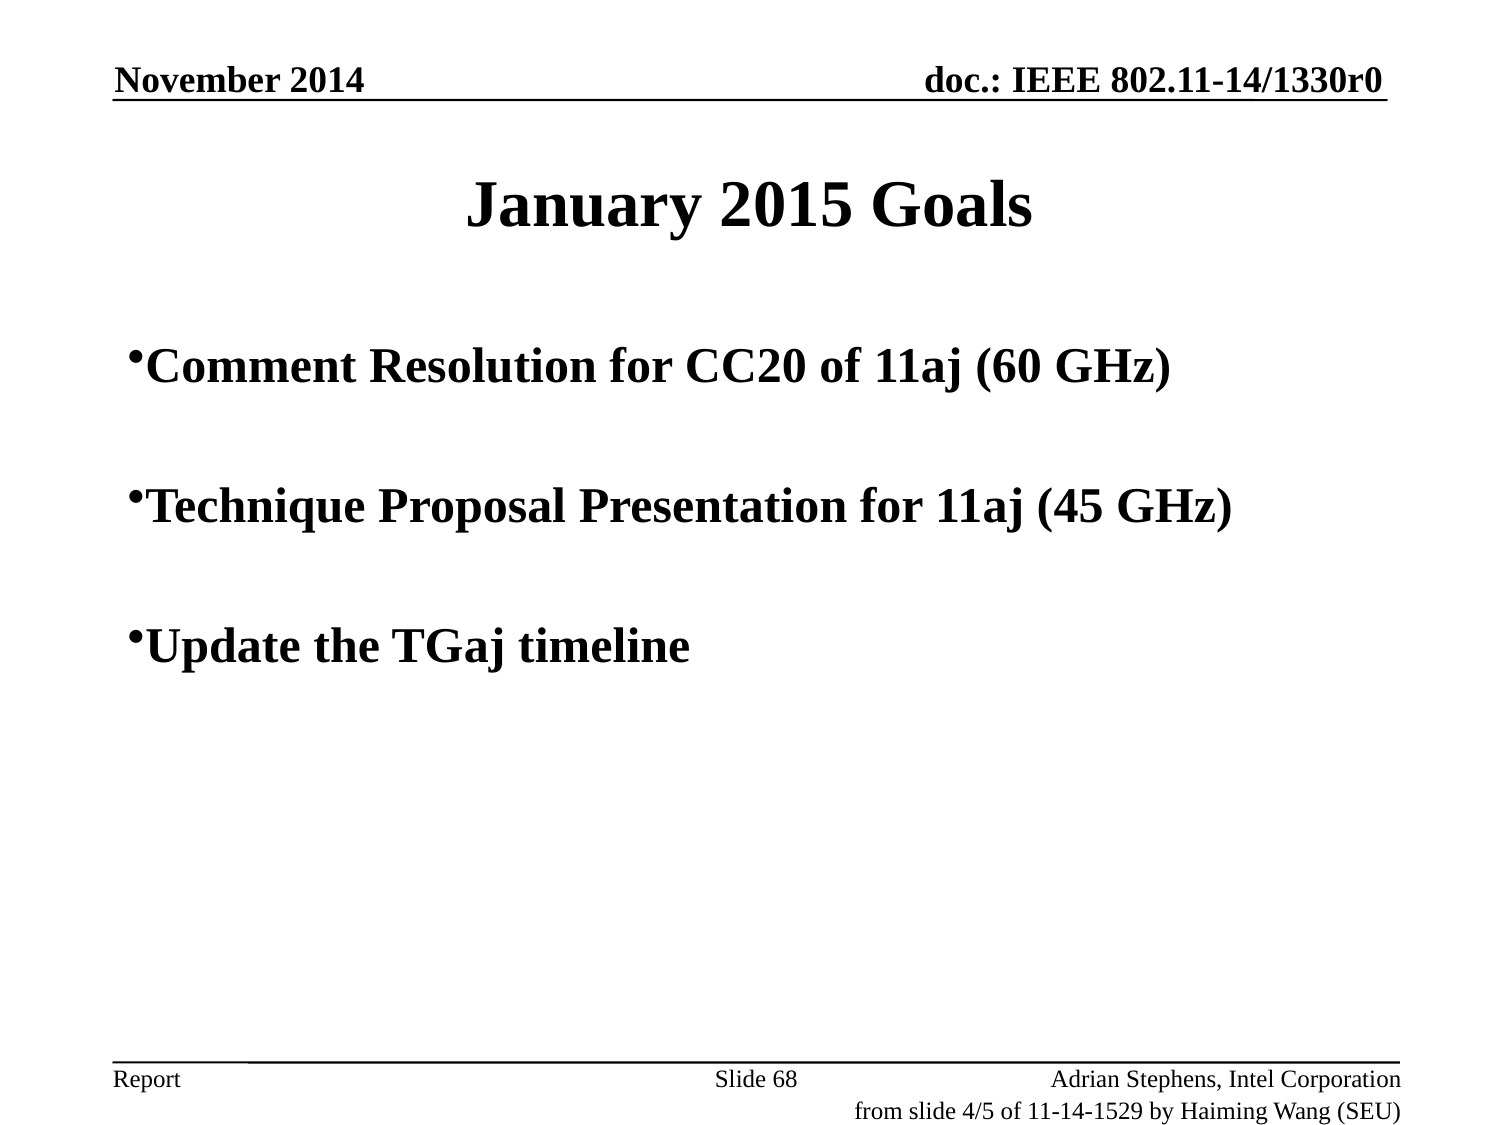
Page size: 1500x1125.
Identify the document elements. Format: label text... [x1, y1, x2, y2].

text_box from slide 4/5 of 11-14-1529 by Haiming Wang (SEU) [343, 1087, 1417, 1125]
slide_number Slide 68 [712, 1061, 800, 1087]
title January 2015 Goals [112, 112, 1388, 288]
footer Adrian Stephens, Intel Corporation [949, 1061, 1402, 1087]
list Comment Resolution for CC20 of 11aj (60 GHz) Technique Proposal Presentation for 11aj (45 GHz) Update the TGaj timeline [112, 324, 1388, 1000]
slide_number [114, 54, 374, 101]
